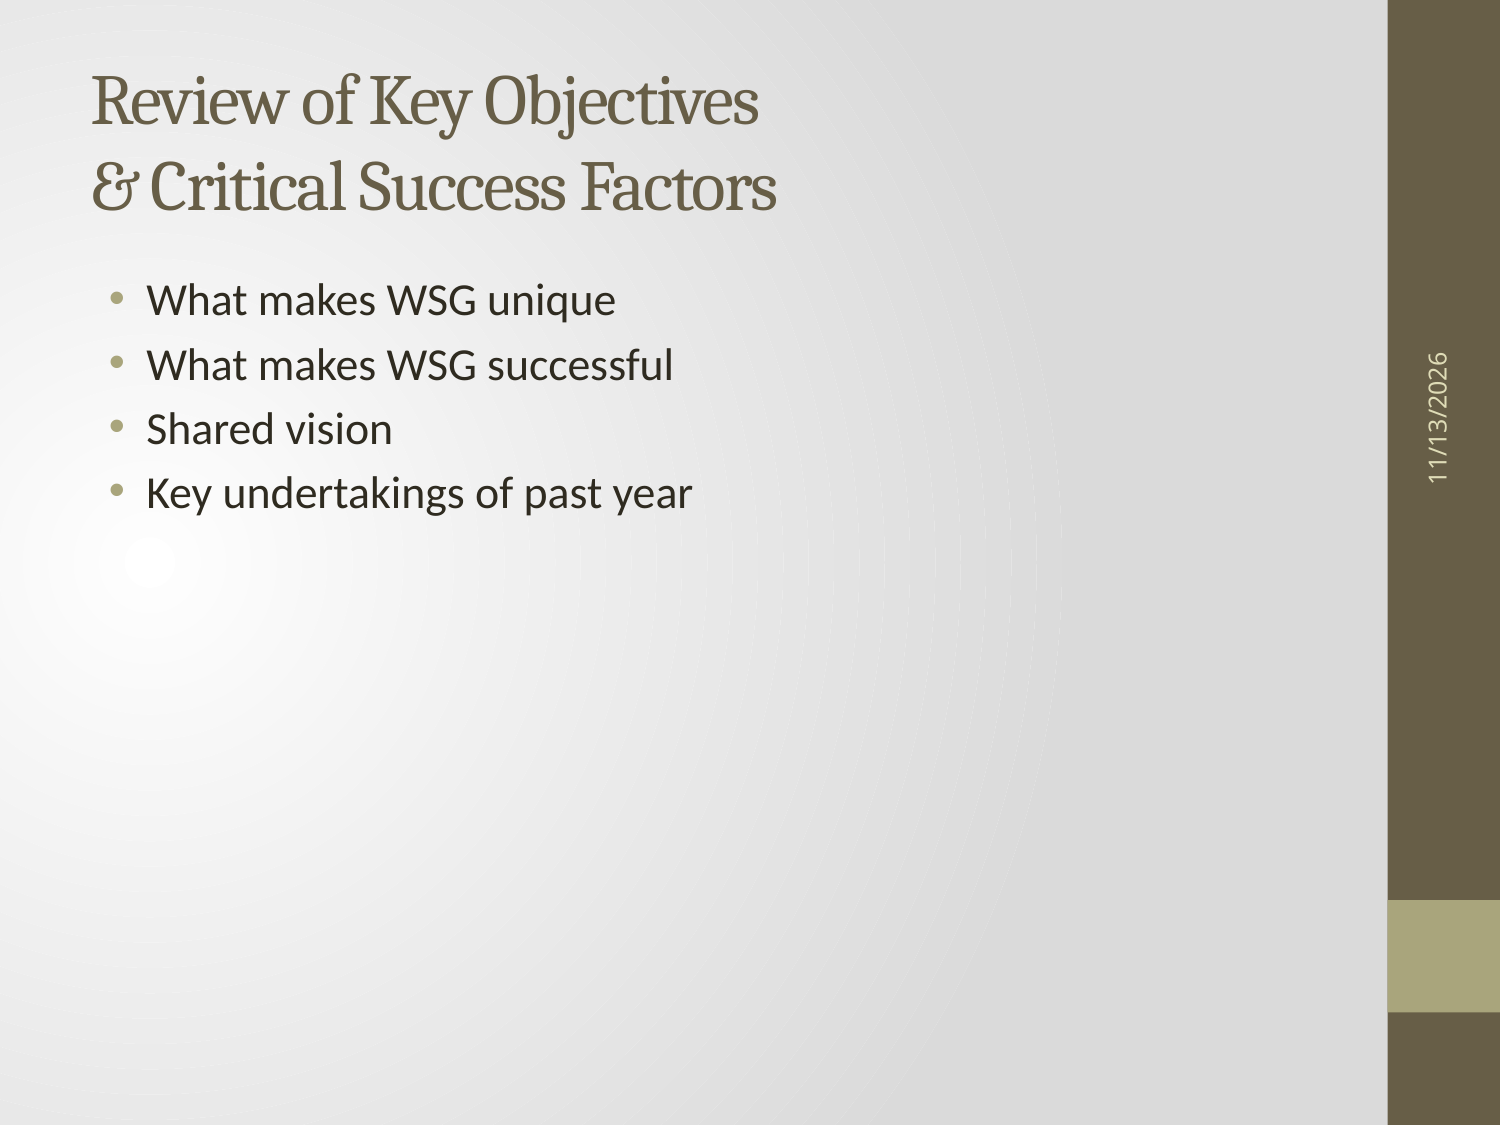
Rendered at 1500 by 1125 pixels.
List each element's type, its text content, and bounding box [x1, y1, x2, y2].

list What makes WSG unique What makes WSG successful Shared vision Key undertakings of past year [75, 262, 1325, 1050]
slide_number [1408, 100, 1469, 501]
title Review of Key Objectives & Critical Success Factors [75, 45, 1325, 233]
